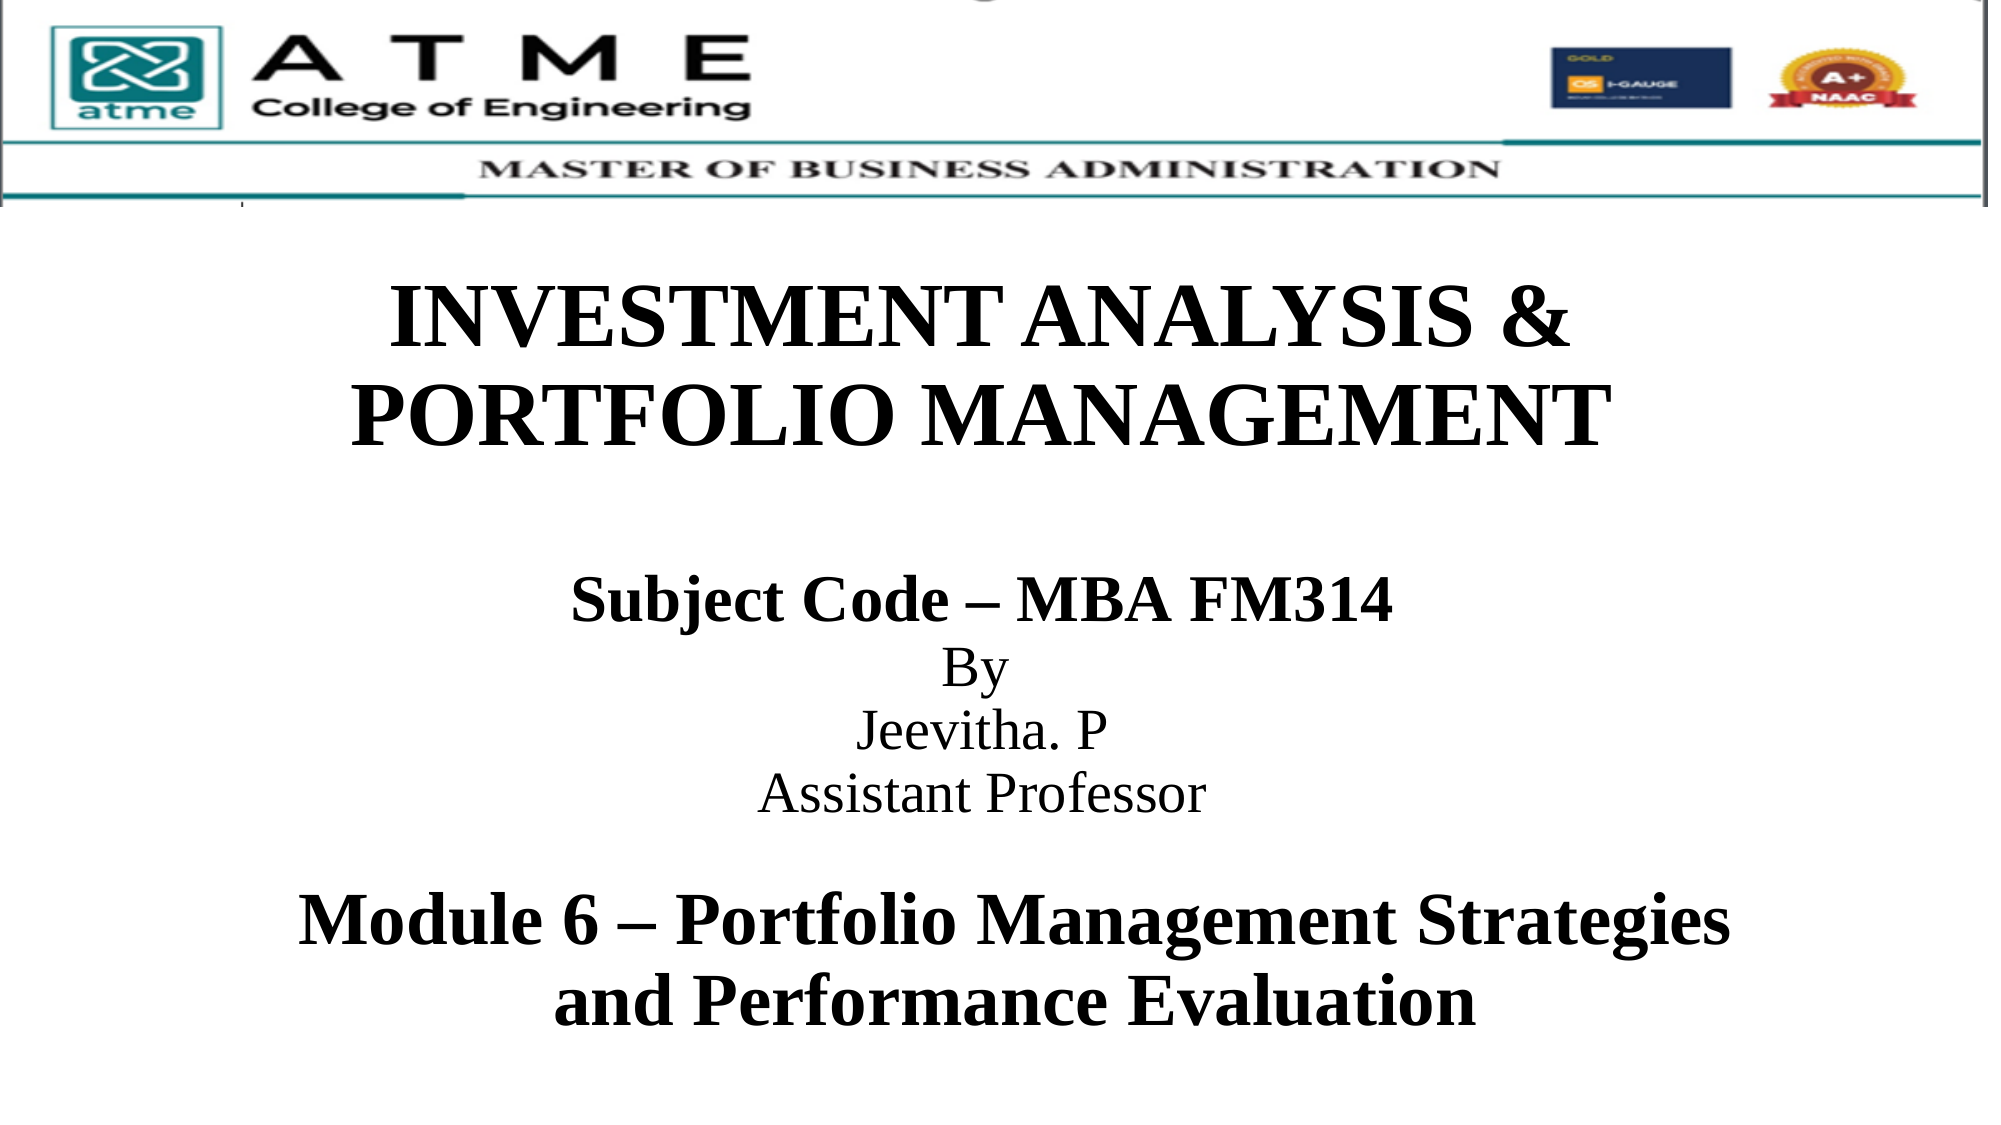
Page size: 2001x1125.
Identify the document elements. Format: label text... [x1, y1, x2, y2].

picture [0, 0, 1988, 207]
title INVESTMENT ANALYSIS & PORTFOLIO MANAGEMENT Subject Code – MBA FM314 By Jeevitha. P Assistant Professor [232, 422, 1733, 833]
subtitle Module 6 – Portfolio Management Strategies and Performance Evaluation [265, 872, 1766, 1070]
